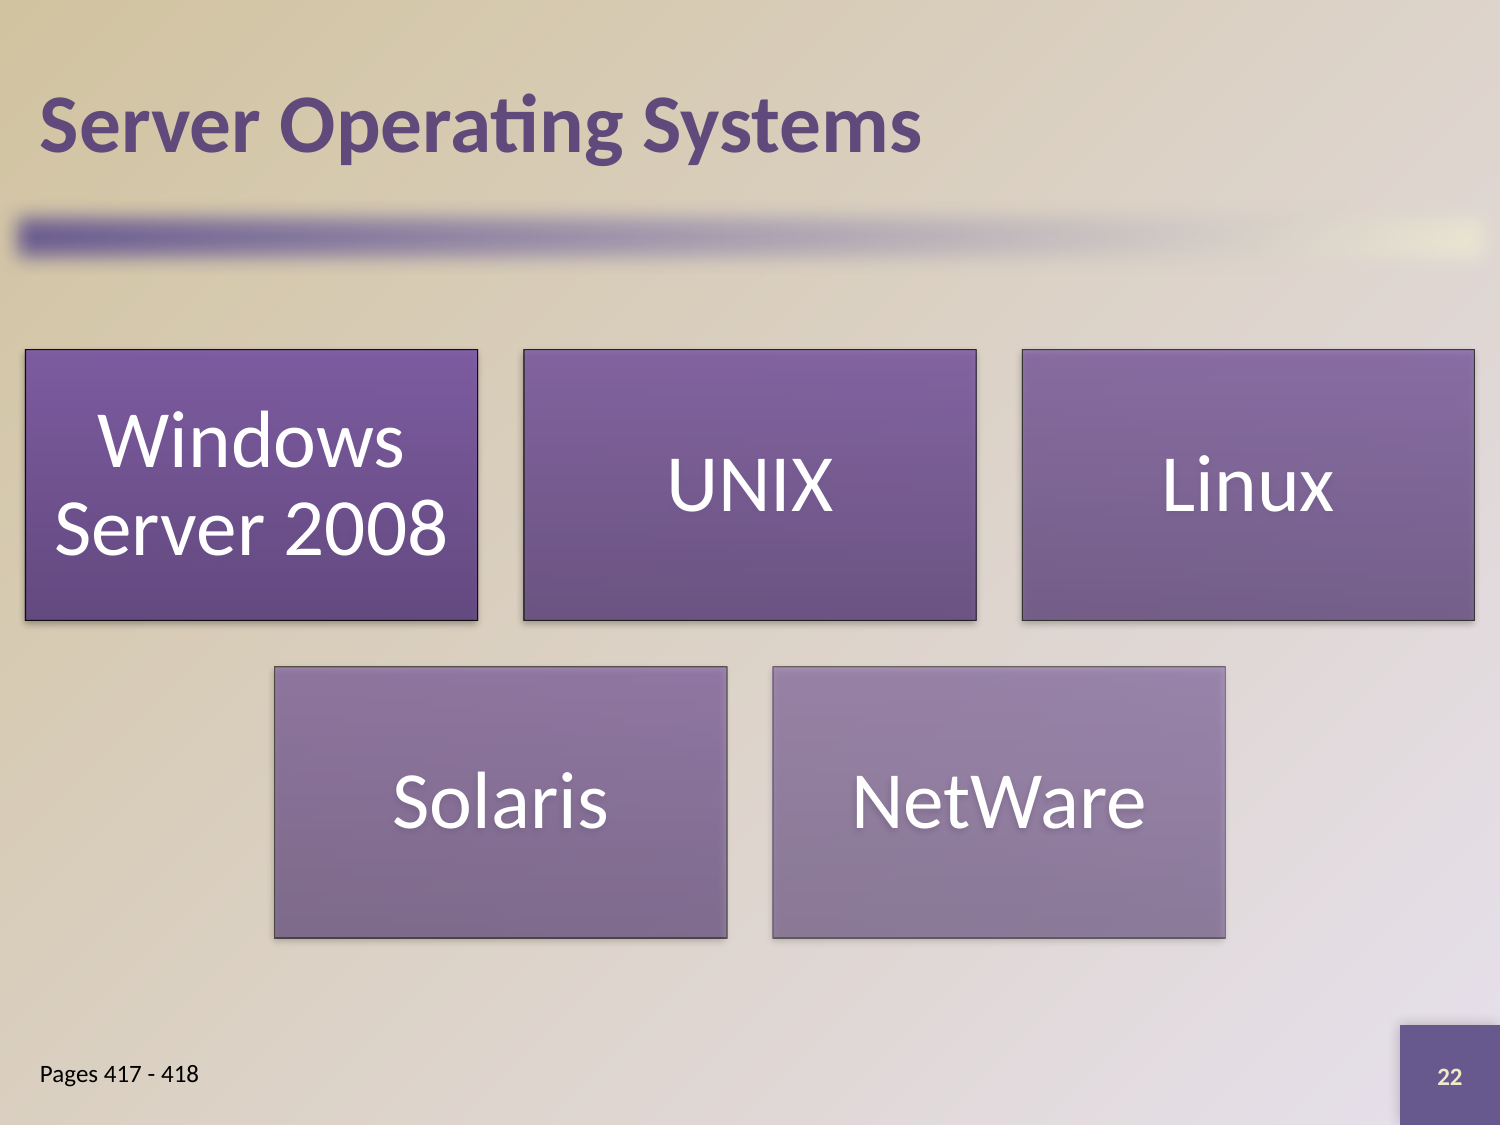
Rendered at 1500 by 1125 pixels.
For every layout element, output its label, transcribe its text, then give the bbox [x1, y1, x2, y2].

slide_number 22 [1400, 1025, 1500, 1125]
list Pages 417 - 418 [24, 1050, 300, 1125]
title Server Operating Systems [24, 24, 1475, 213]
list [24, 262, 1476, 1026]
